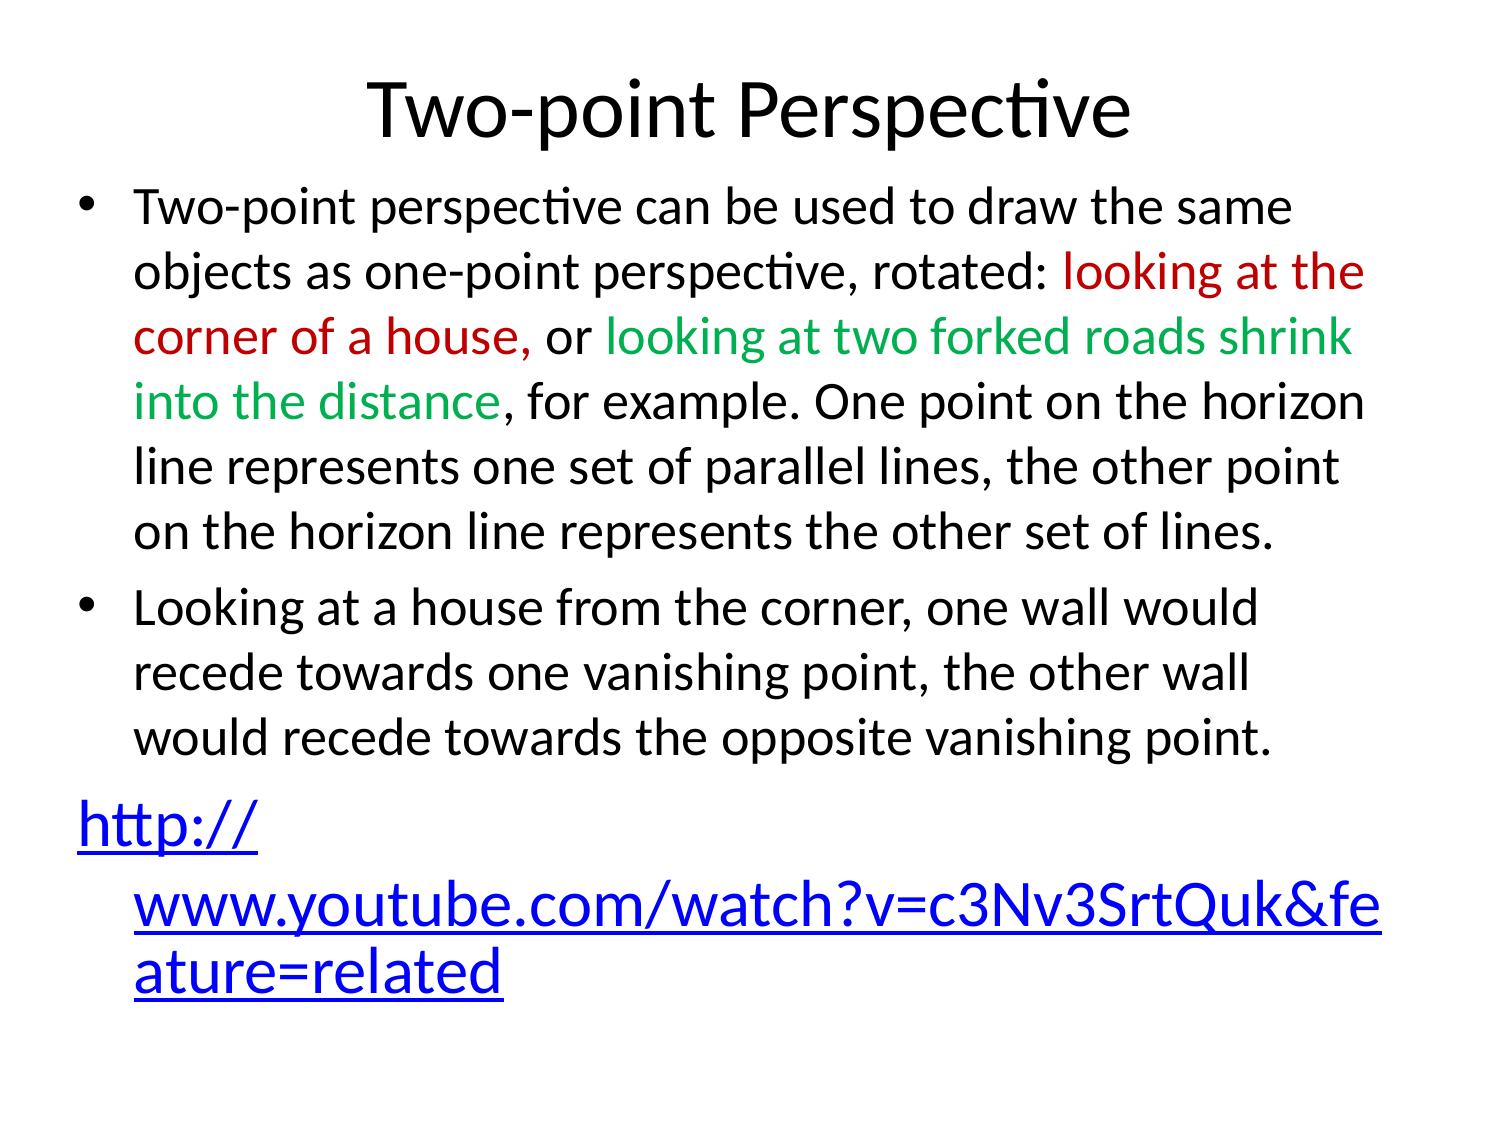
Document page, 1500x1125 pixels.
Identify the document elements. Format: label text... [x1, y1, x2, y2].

title Two-point Perspective [75, 45, 1425, 163]
list Two-point perspective can be used to draw the same objects as one-point perspective, rotated: looking at the corner of a house, or looking at two forked roads shrink into the distance, for example. One point on the horizon line represents one set of parallel lines, the other point on the horizon line represents the other set of lines. Looking at a house from the corner, one wall would recede towards one vanishing point, the other wall would recede towards the opposite vanishing point. http://www.youtube.com/watch?v=c3Nv3SrtQuk&feature=related [62, 162, 1413, 968]
